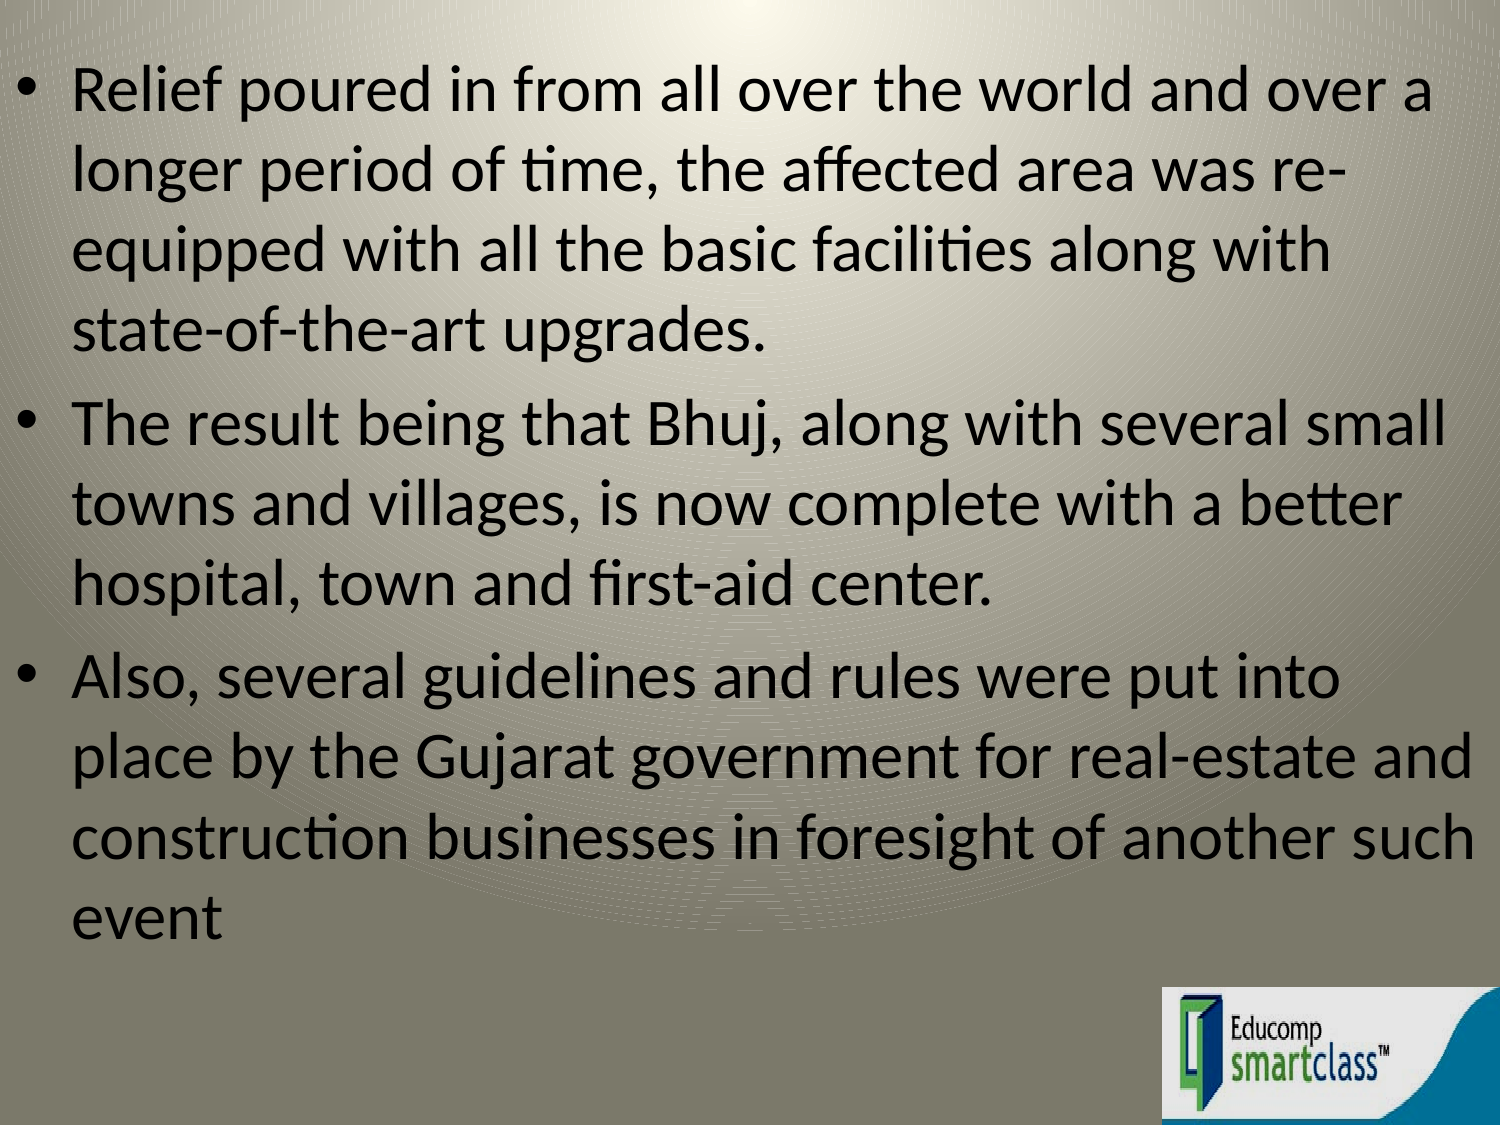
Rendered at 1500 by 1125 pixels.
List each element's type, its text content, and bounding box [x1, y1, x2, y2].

picture [1162, 987, 1497, 1122]
list Relief poured in from all over the world and over a longer period of time, the affected area was re-equipped with all the basic facilities along with state-of-the-art upgrades. The result being that Bhuj, along with several small towns and villages, is now complete with a better hospital, town and first-aid center. Also, several guidelines and rules were put into place by the Gujarat government for real-estate and construction businesses in foresight of another such event [0, 37, 1500, 1125]
